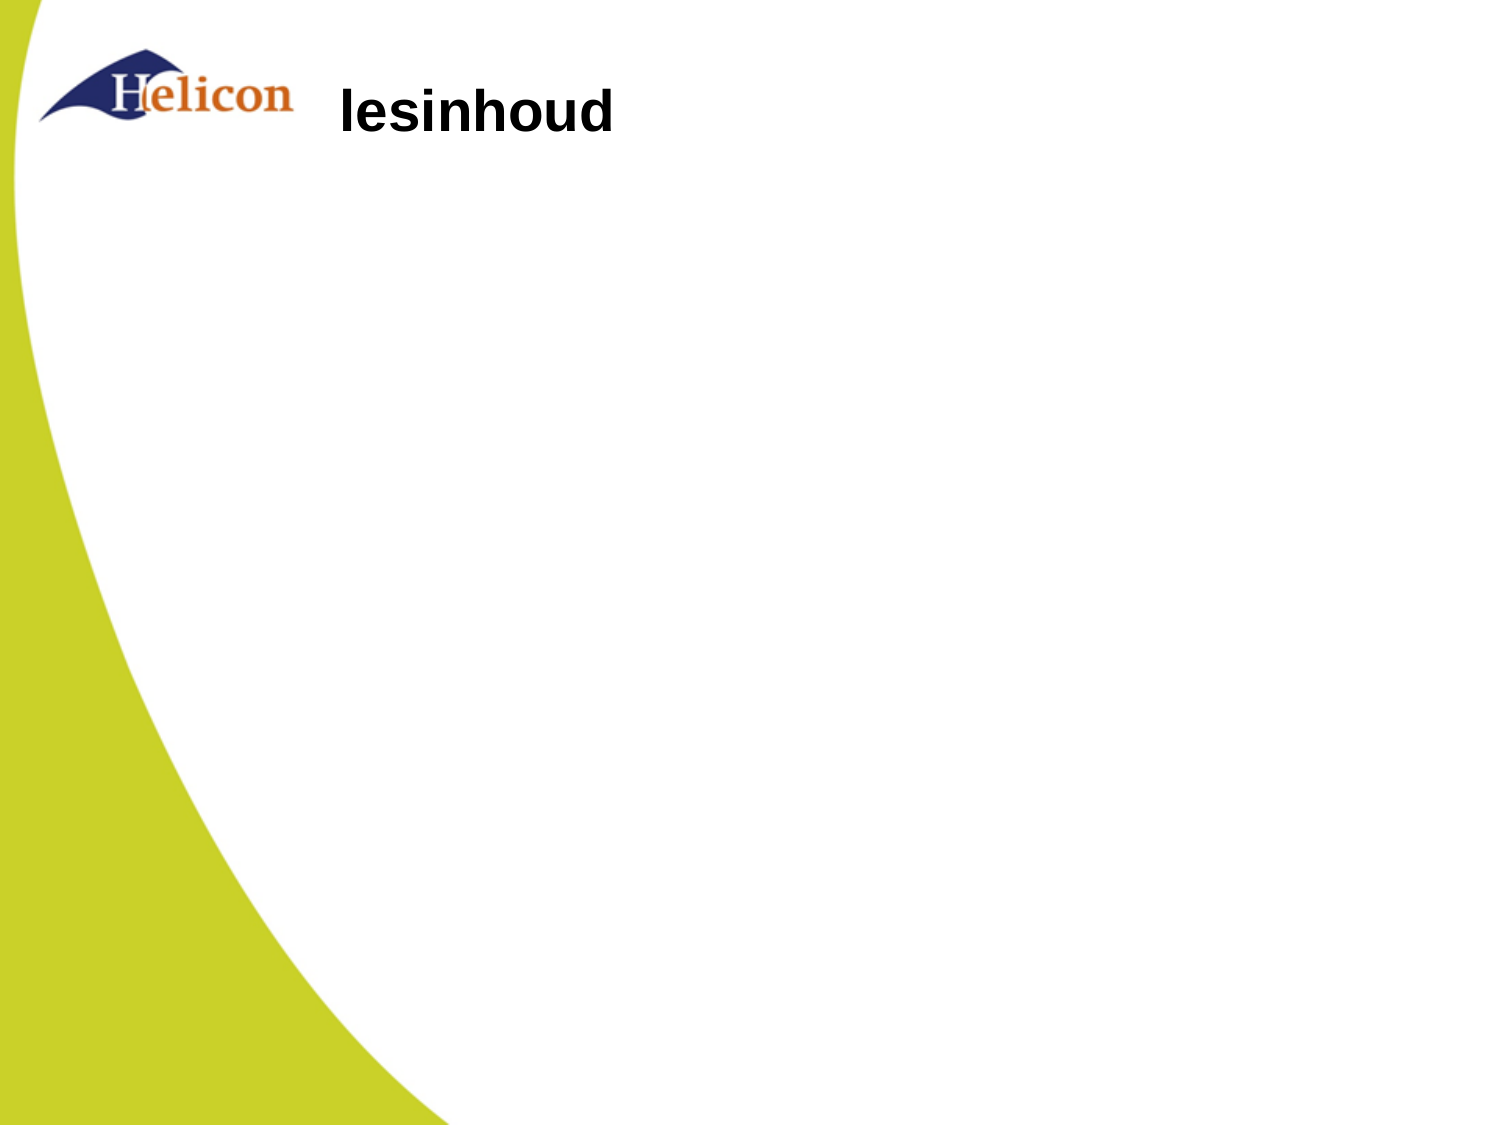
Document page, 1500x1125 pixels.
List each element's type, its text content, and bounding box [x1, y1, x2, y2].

picture [0, 0, 1500, 1125]
title lesinhoud [324, 54, 1415, 161]
